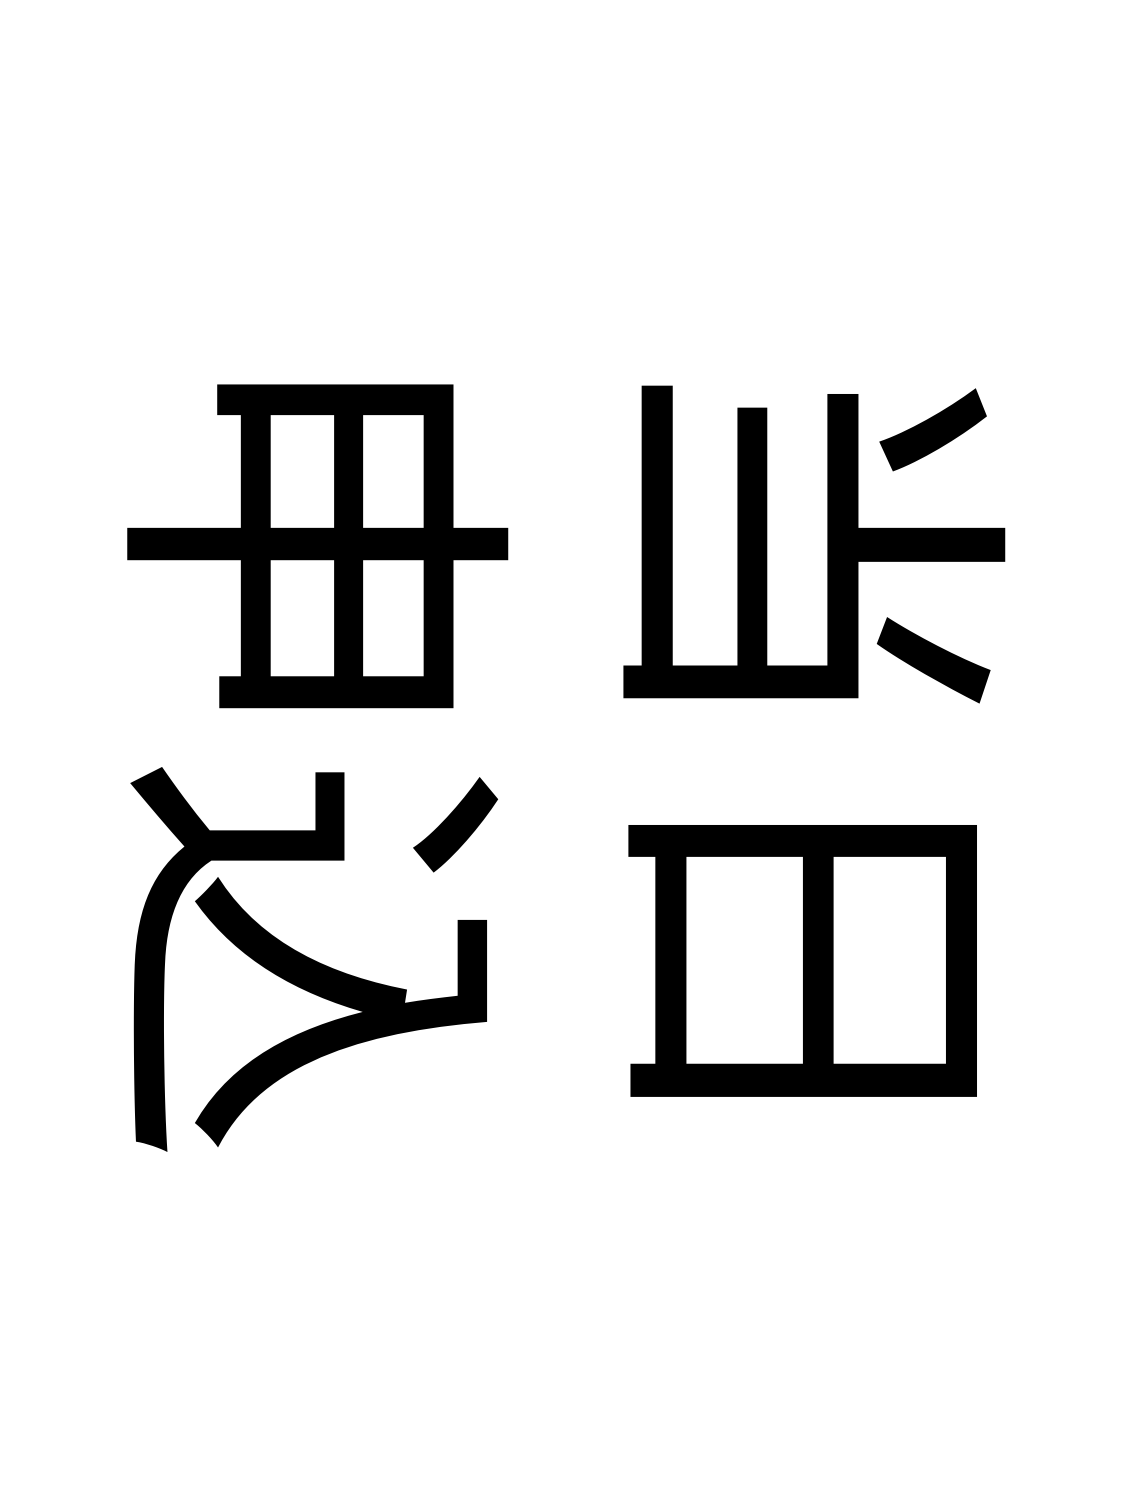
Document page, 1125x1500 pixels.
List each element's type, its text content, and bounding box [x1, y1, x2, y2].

text_box 当日 申込 [44, 323, 1080, 1177]
